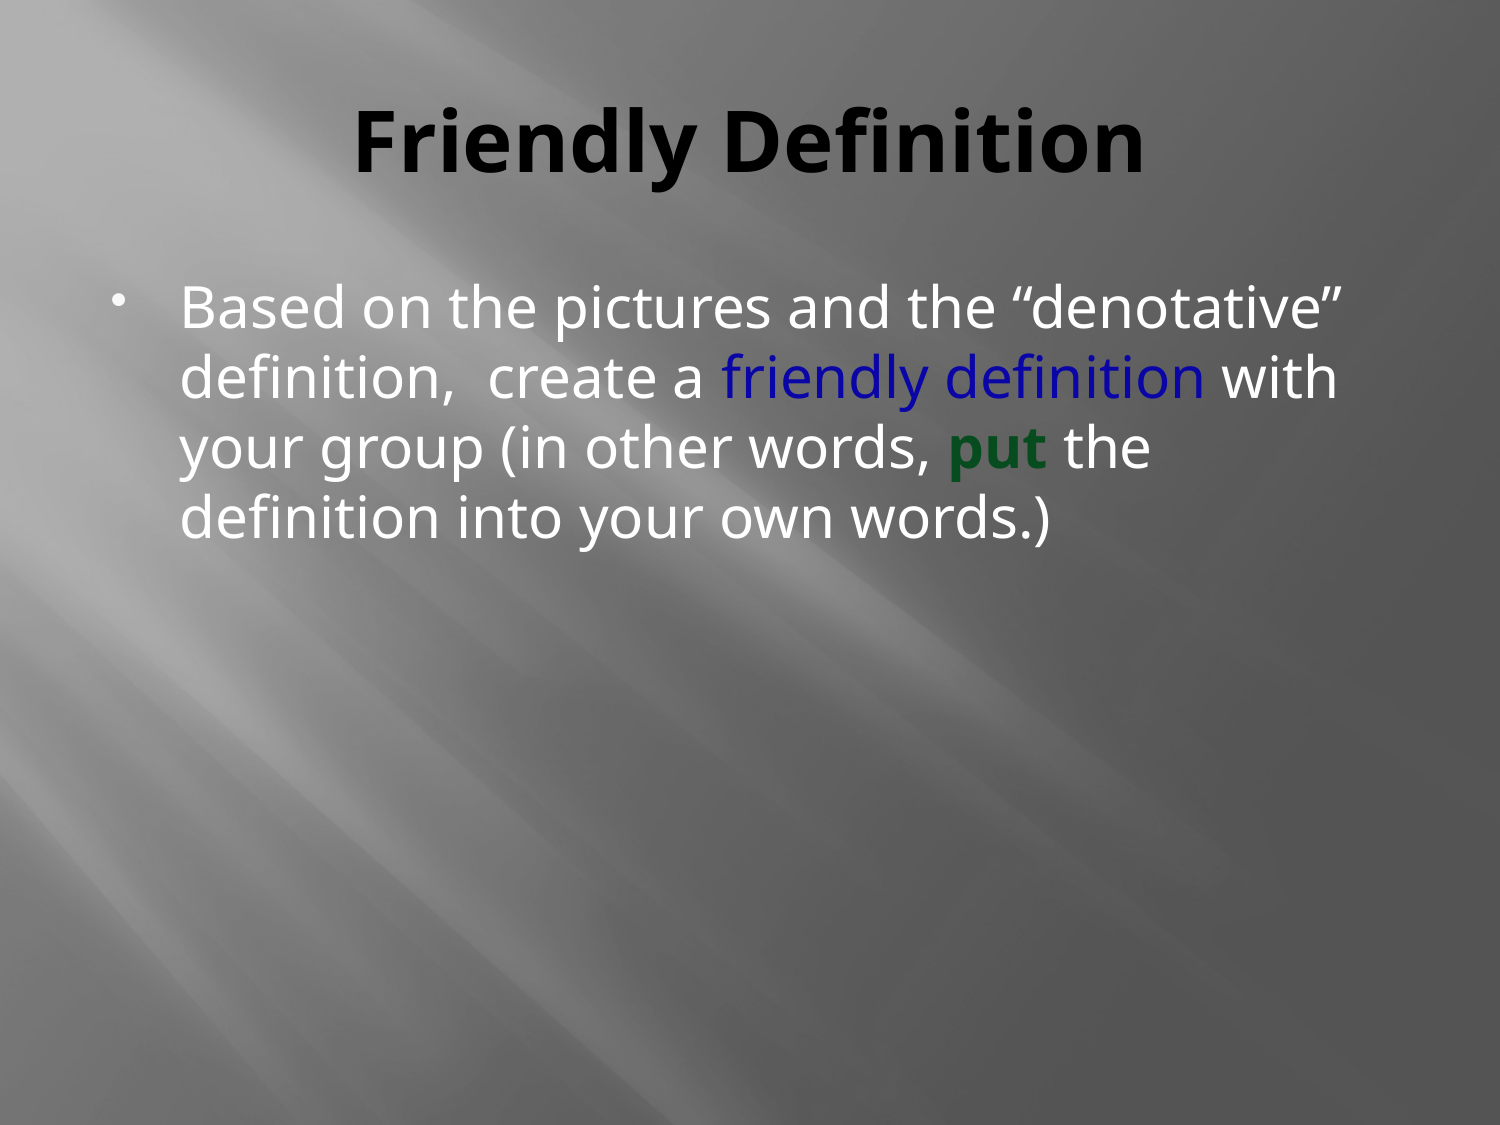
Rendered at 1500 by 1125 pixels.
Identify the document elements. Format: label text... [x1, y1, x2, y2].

title Friendly Definition [75, 45, 1425, 233]
list Based on the pictures and the “denotative” definition, create a friendly definition with your group (in other words, put the definition into your own words.) [75, 262, 1425, 1035]
